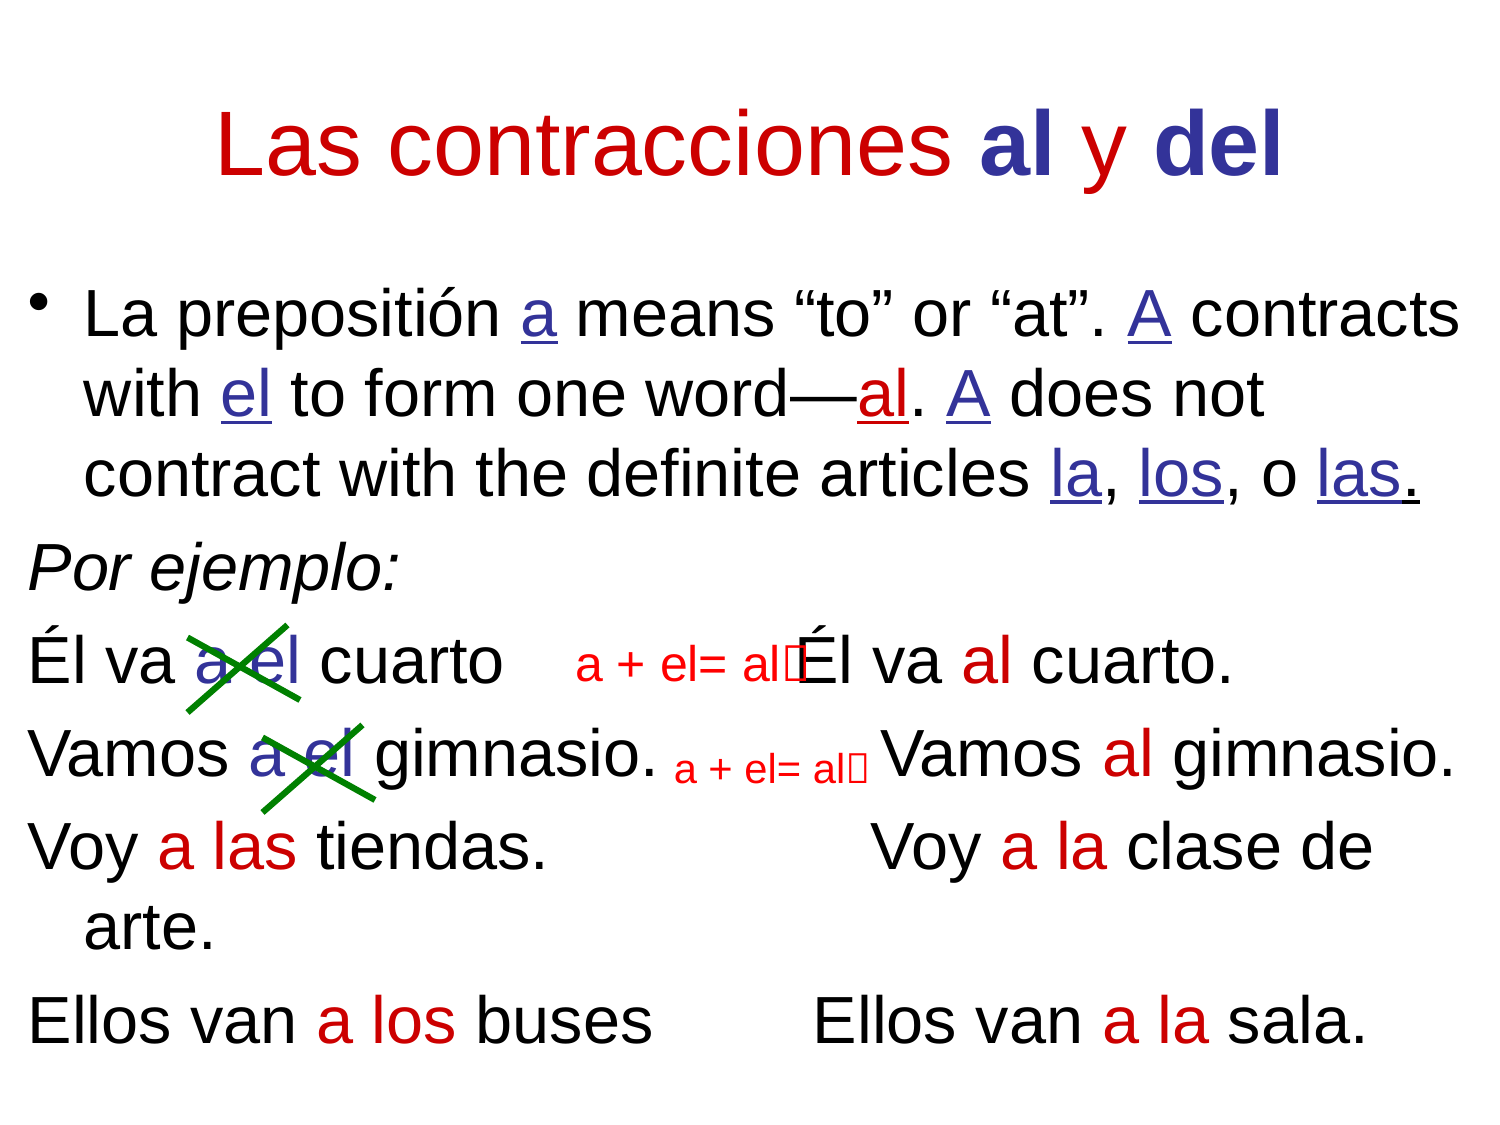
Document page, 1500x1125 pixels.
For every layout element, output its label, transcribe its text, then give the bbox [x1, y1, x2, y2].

list La prepositión a means “to” or “at”. A contracts with el to form one word—al. A does not contract with the definite articles la, los, o las. Por ejemplo: Él va a el cuarto Él va al cuarto. Vamos a el gimnasio. Vamos al gimnasio. Voy a las tiendas. Voy a la clase de arte. Ellos van a los buses Ellos van a la sala. [12, 262, 1500, 1005]
title Las contracciones al y del [75, 45, 1425, 233]
text_box a + el= al [658, 734, 886, 800]
text_box a + el= al [560, 624, 826, 699]
